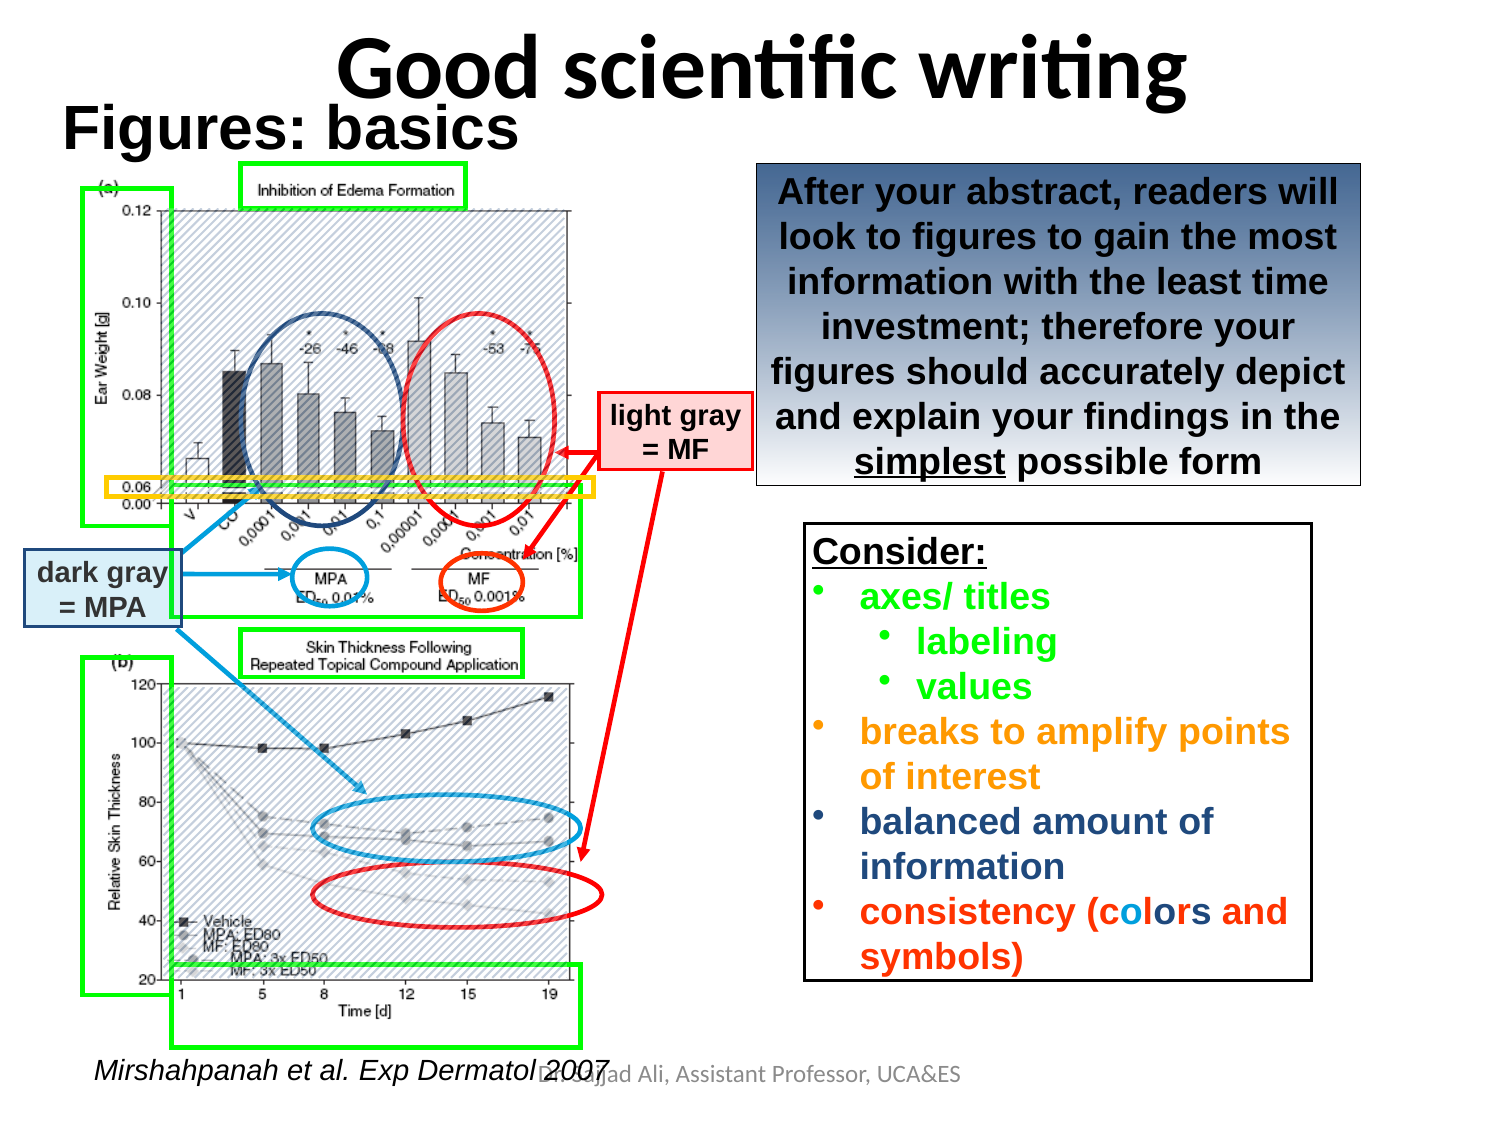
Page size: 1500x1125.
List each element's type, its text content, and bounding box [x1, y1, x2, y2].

text_box Mirshahpanah et al. Exp Dermatol 2007 [86, 1047, 512, 1090]
footer Dr. Sajjad Ali, Assistant Professor, UCA&ES [512, 1042, 988, 1103]
text_box [171, 1034, 581, 1048]
text_box [586, 477, 594, 497]
text_box Consider: axes/ titles labeling values breaks to amplify points of interest balanced amount of information consistency (colors and symbols) [804, 523, 1312, 981]
text_box light gray = MF [598, 392, 753, 470]
text_box [586, 879, 603, 910]
text_box Good scientific writing [124, 0, 1400, 125]
text_box After your abstract, readers will look to figures to gain the most information with the least time investment; therefore your figures should accurately depict and explain your findings in the simplest possible form [756, 163, 1361, 486]
text_box Figures: basics [62, 86, 1364, 162]
text_box dark gray = MPA [24, 549, 77, 627]
picture [82, 162, 581, 1027]
